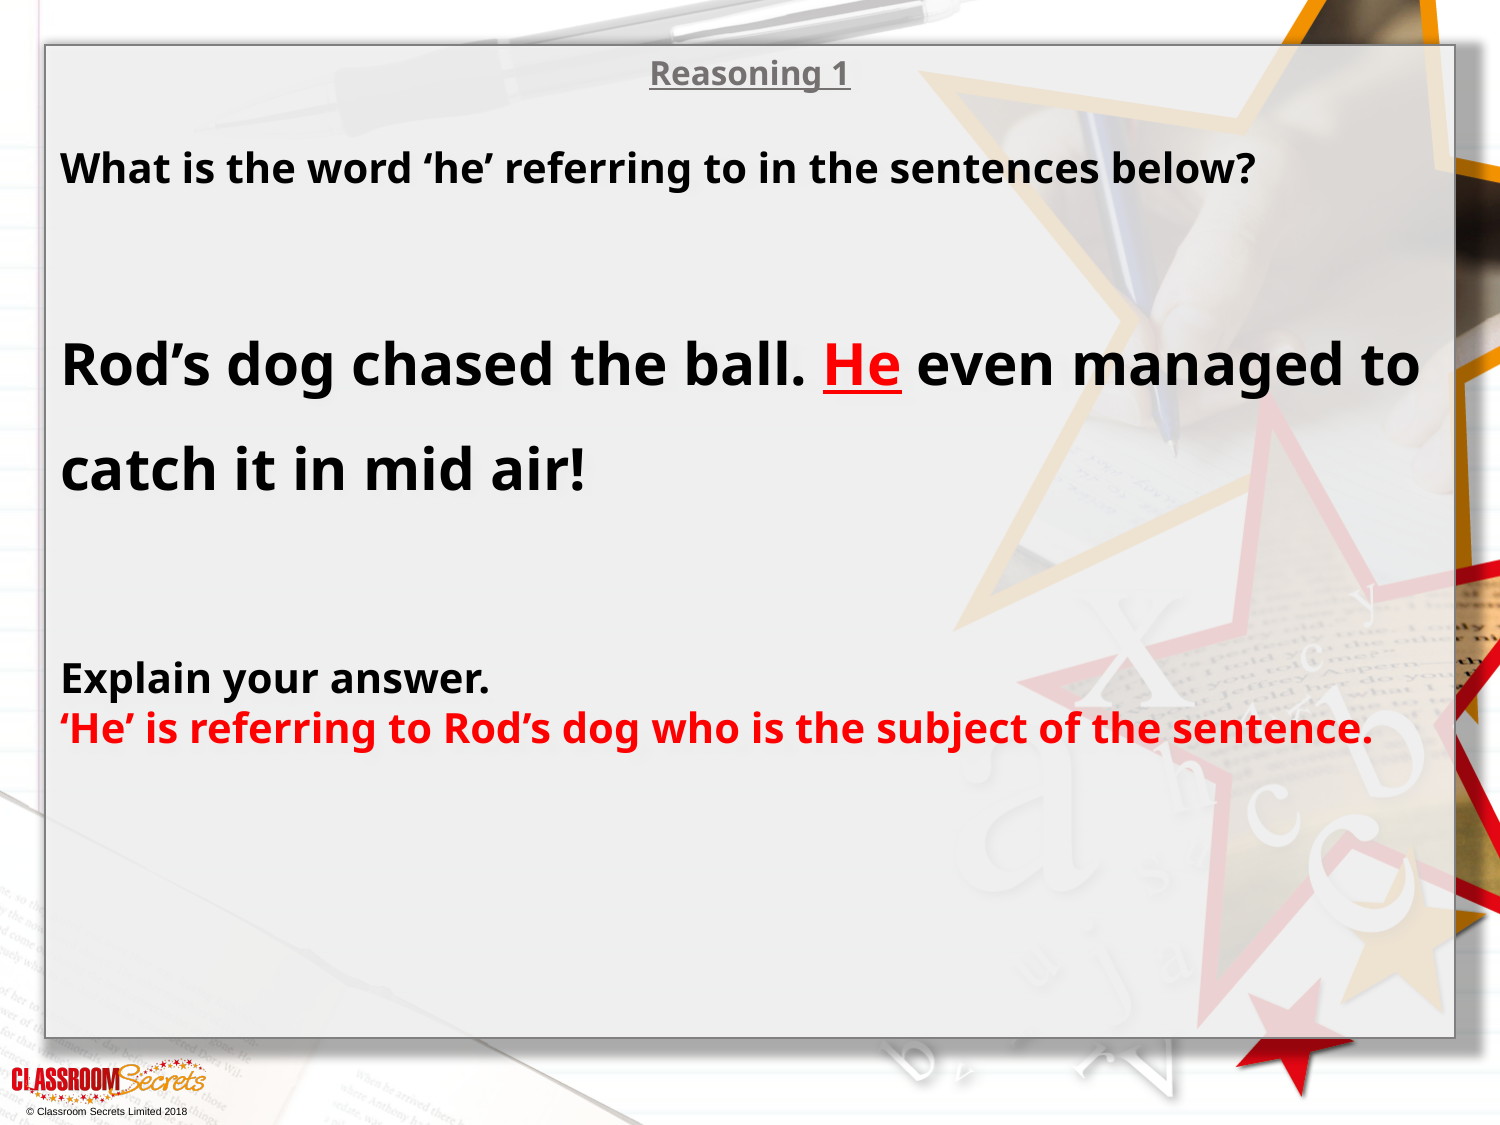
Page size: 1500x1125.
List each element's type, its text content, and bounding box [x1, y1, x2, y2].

picture [0, 0, 1500, 1125]
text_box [11, 1058, 207, 1125]
text_box Reasoning 1 What is the word ‘he’ referring to in the sentences below? Rod’s dog chased the ball. He even managed to catch it in mid air! Explain your answer. ‘He’ is referring to Rod’s dog who is the subject of the sentence. [44, 44, 1456, 1039]
